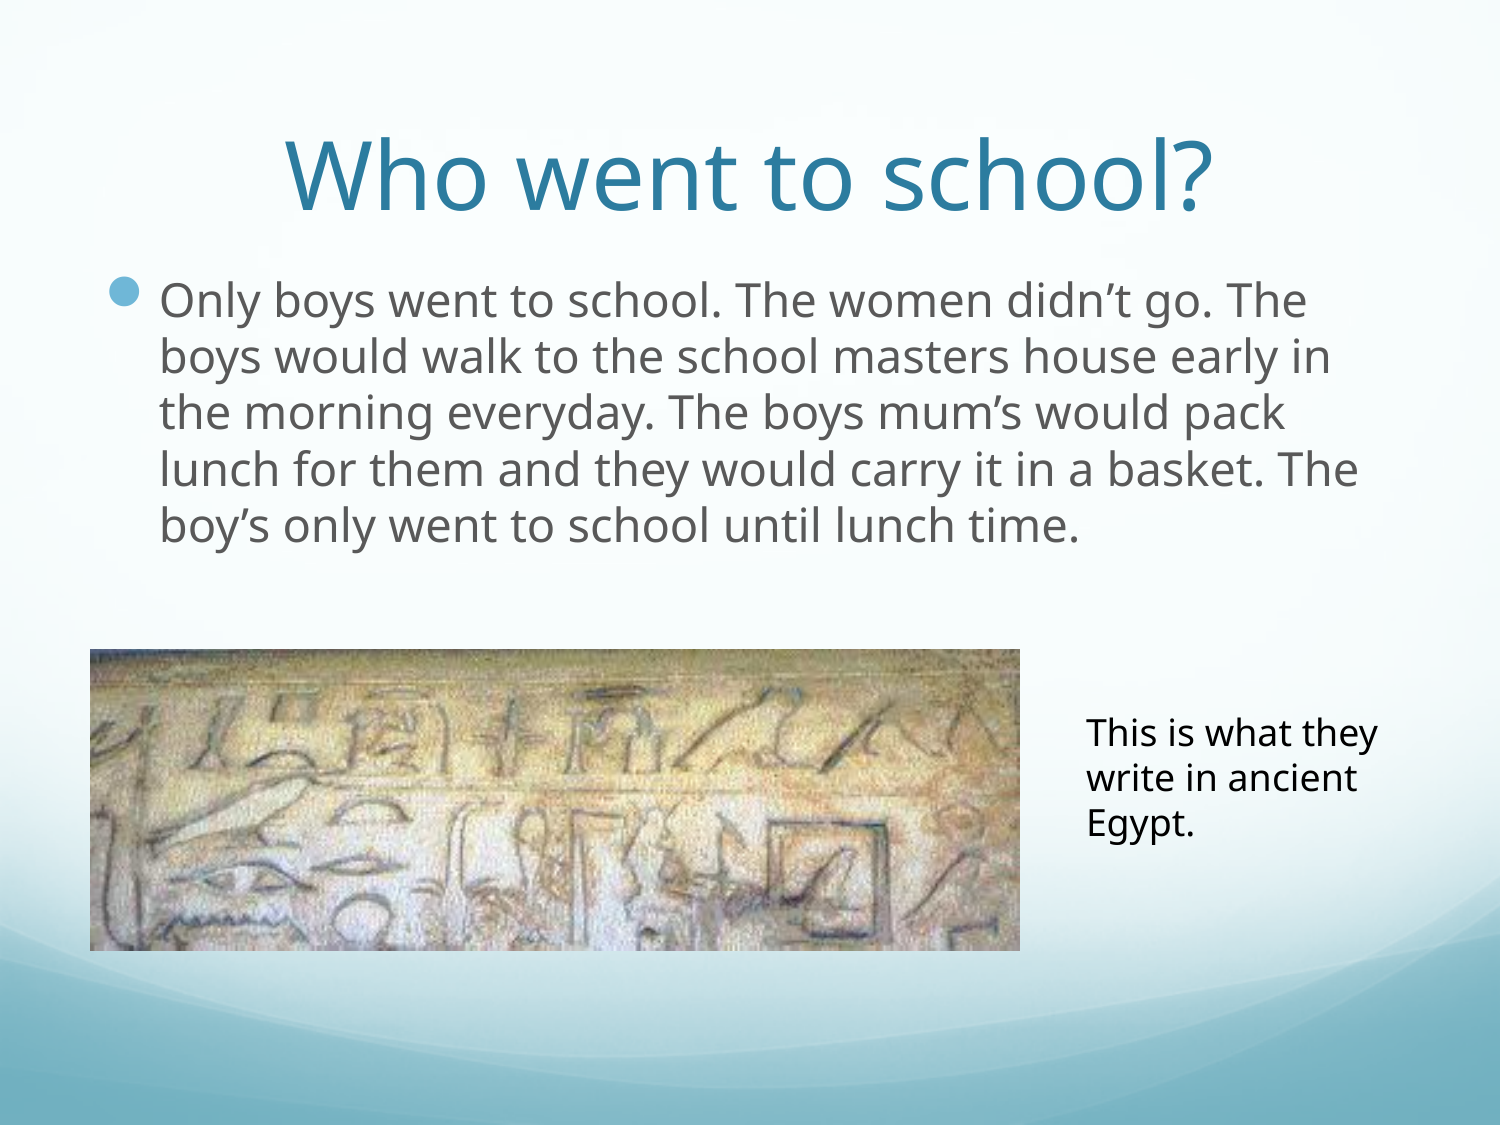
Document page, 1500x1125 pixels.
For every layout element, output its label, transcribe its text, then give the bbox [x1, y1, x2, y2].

list Only boys went to school. The women didn’t go. The boys would walk to the school masters house early in the morning everyday. The boys mum’s would pack lunch for them and they would carry it in a basket. The boy’s only went to school until lunch time. [90, 262, 1410, 598]
picture [89, 648, 1020, 952]
title Who went to school? [90, 17, 1410, 237]
text_box This is what they write in ancient Egypt. [1071, 701, 1455, 852]
